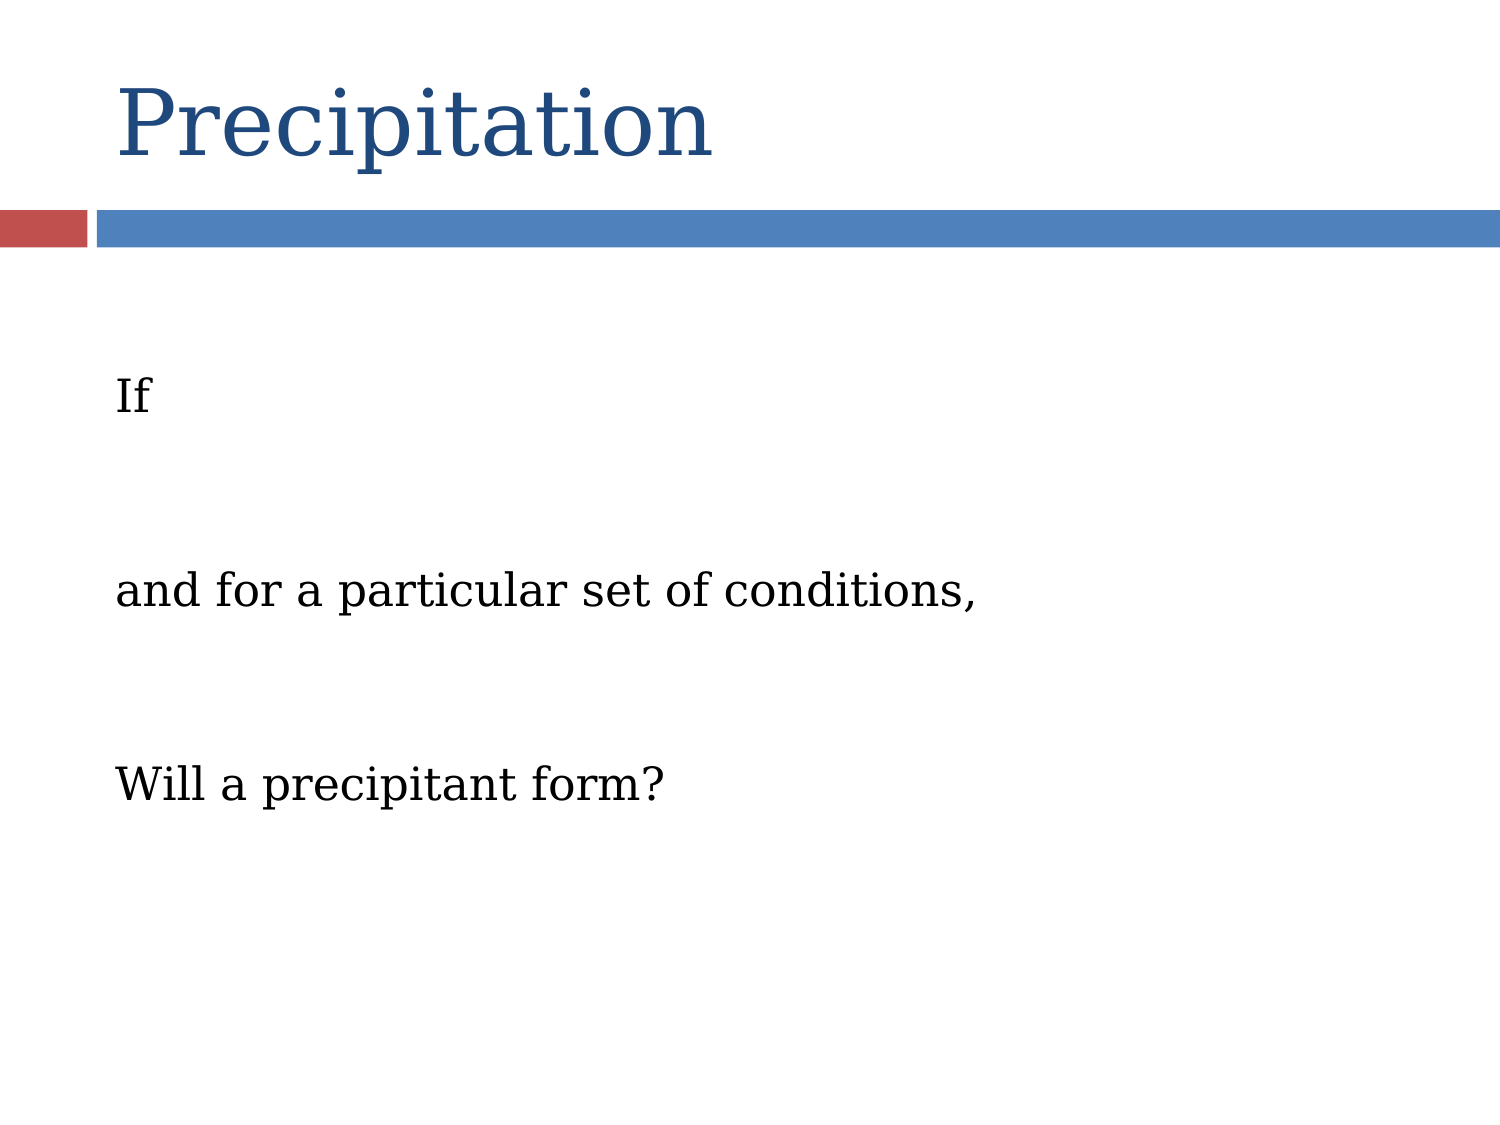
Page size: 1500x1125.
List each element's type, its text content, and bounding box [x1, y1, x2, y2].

title Precipitation [100, 37, 1438, 200]
